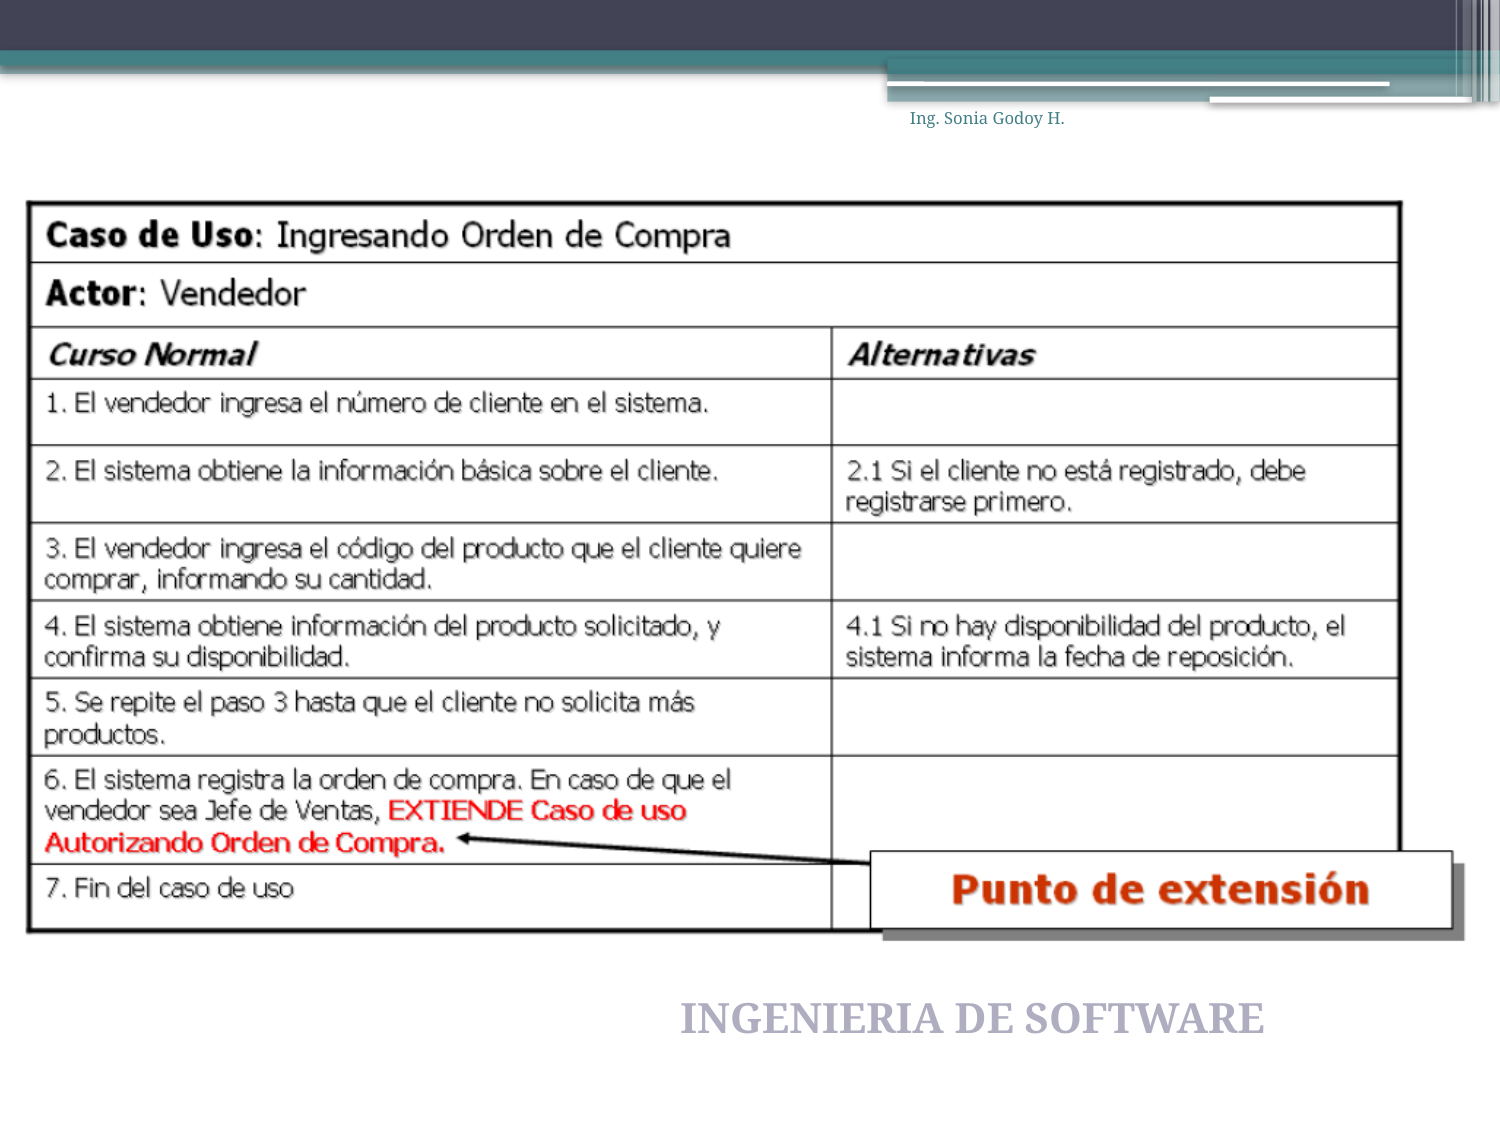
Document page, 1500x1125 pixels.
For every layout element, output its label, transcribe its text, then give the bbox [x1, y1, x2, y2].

picture [23, 198, 1495, 982]
footer Ing. Sonia Godoy H. [862, 100, 1080, 176]
